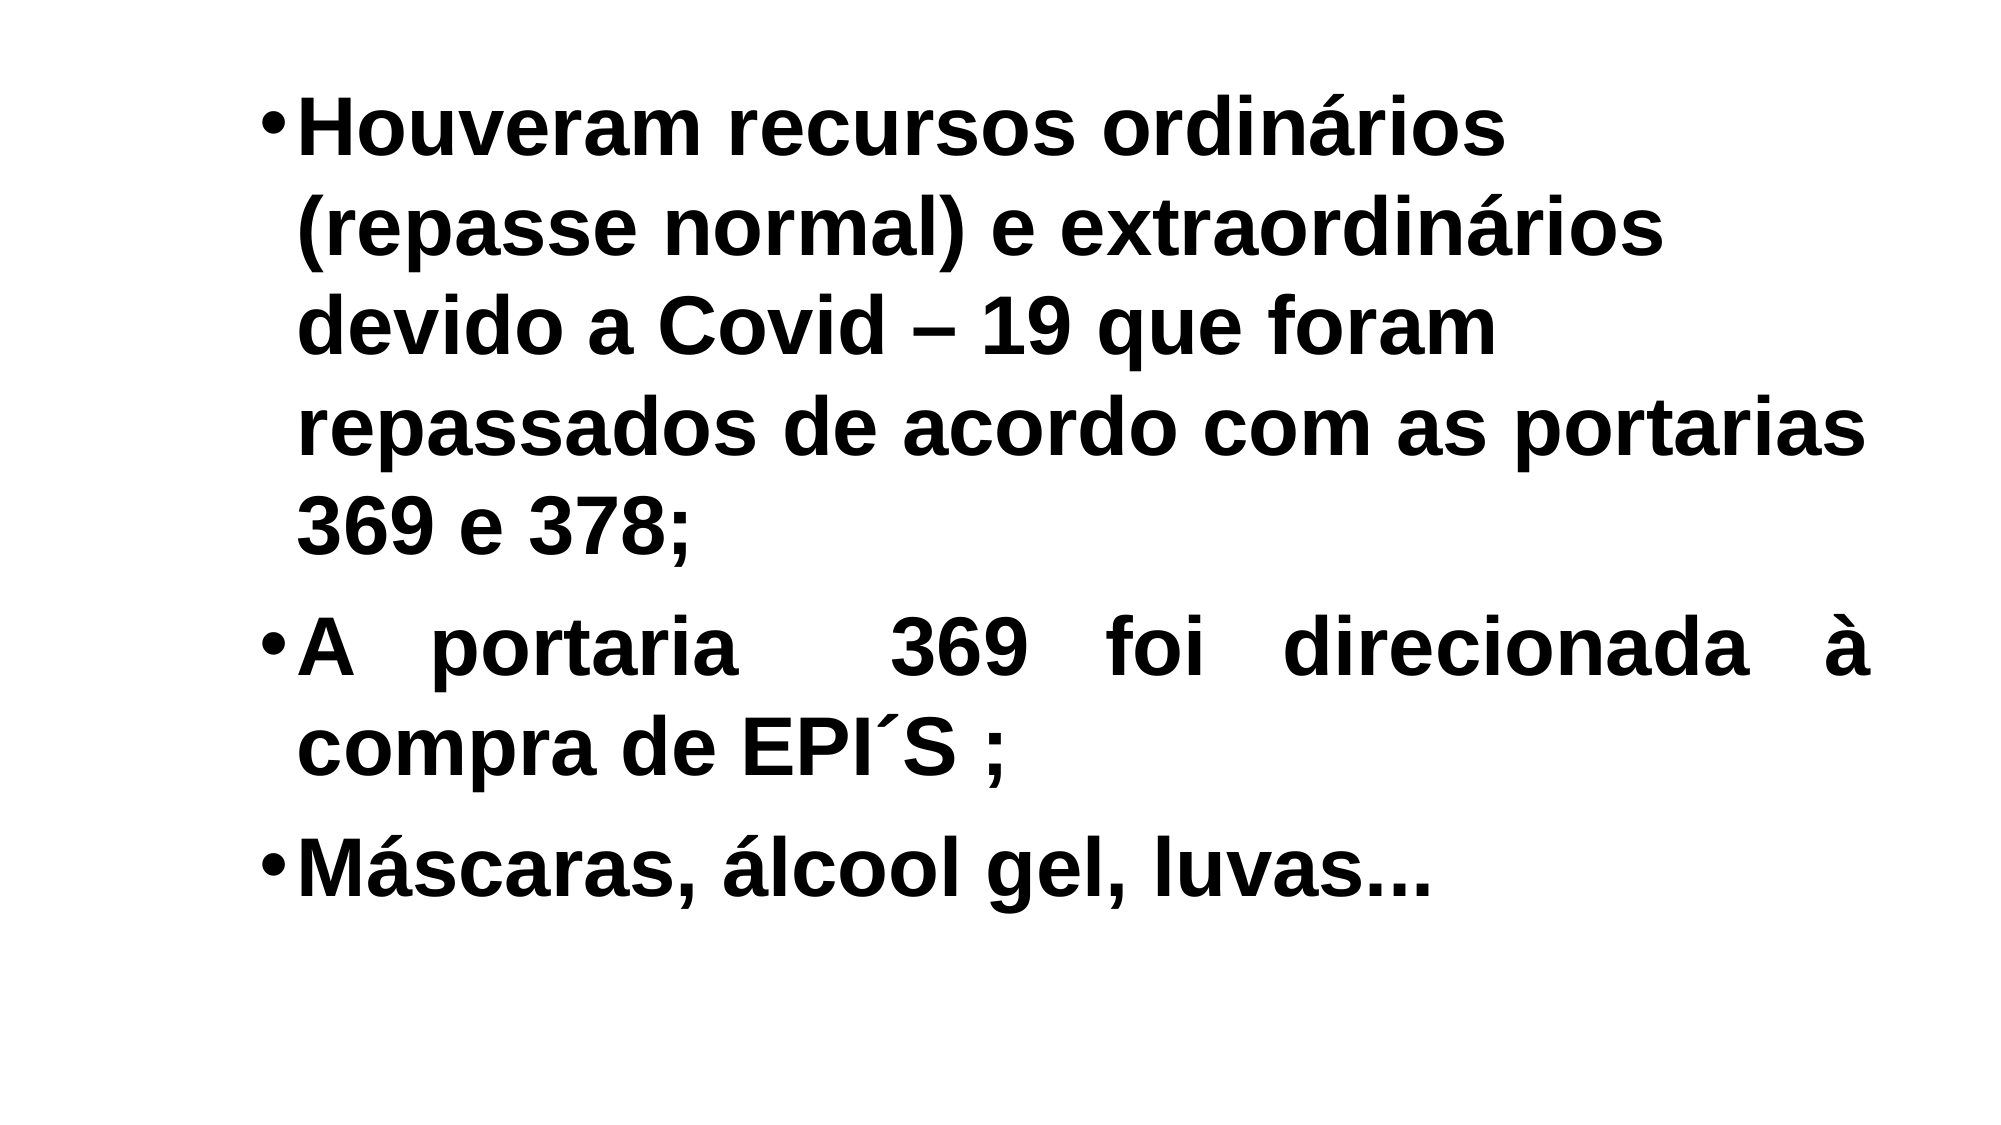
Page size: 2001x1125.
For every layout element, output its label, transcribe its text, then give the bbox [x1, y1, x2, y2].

list Houveram recursos ordinários (repasse normal) e extraordinários devido a Covid – 19 que foram repassados de acordo com as portarias 369 e 378; A portaria 369 foi direcionada à compra de EPI´S ; Máscaras, álcool gel, luvas... [244, 64, 1888, 1087]
